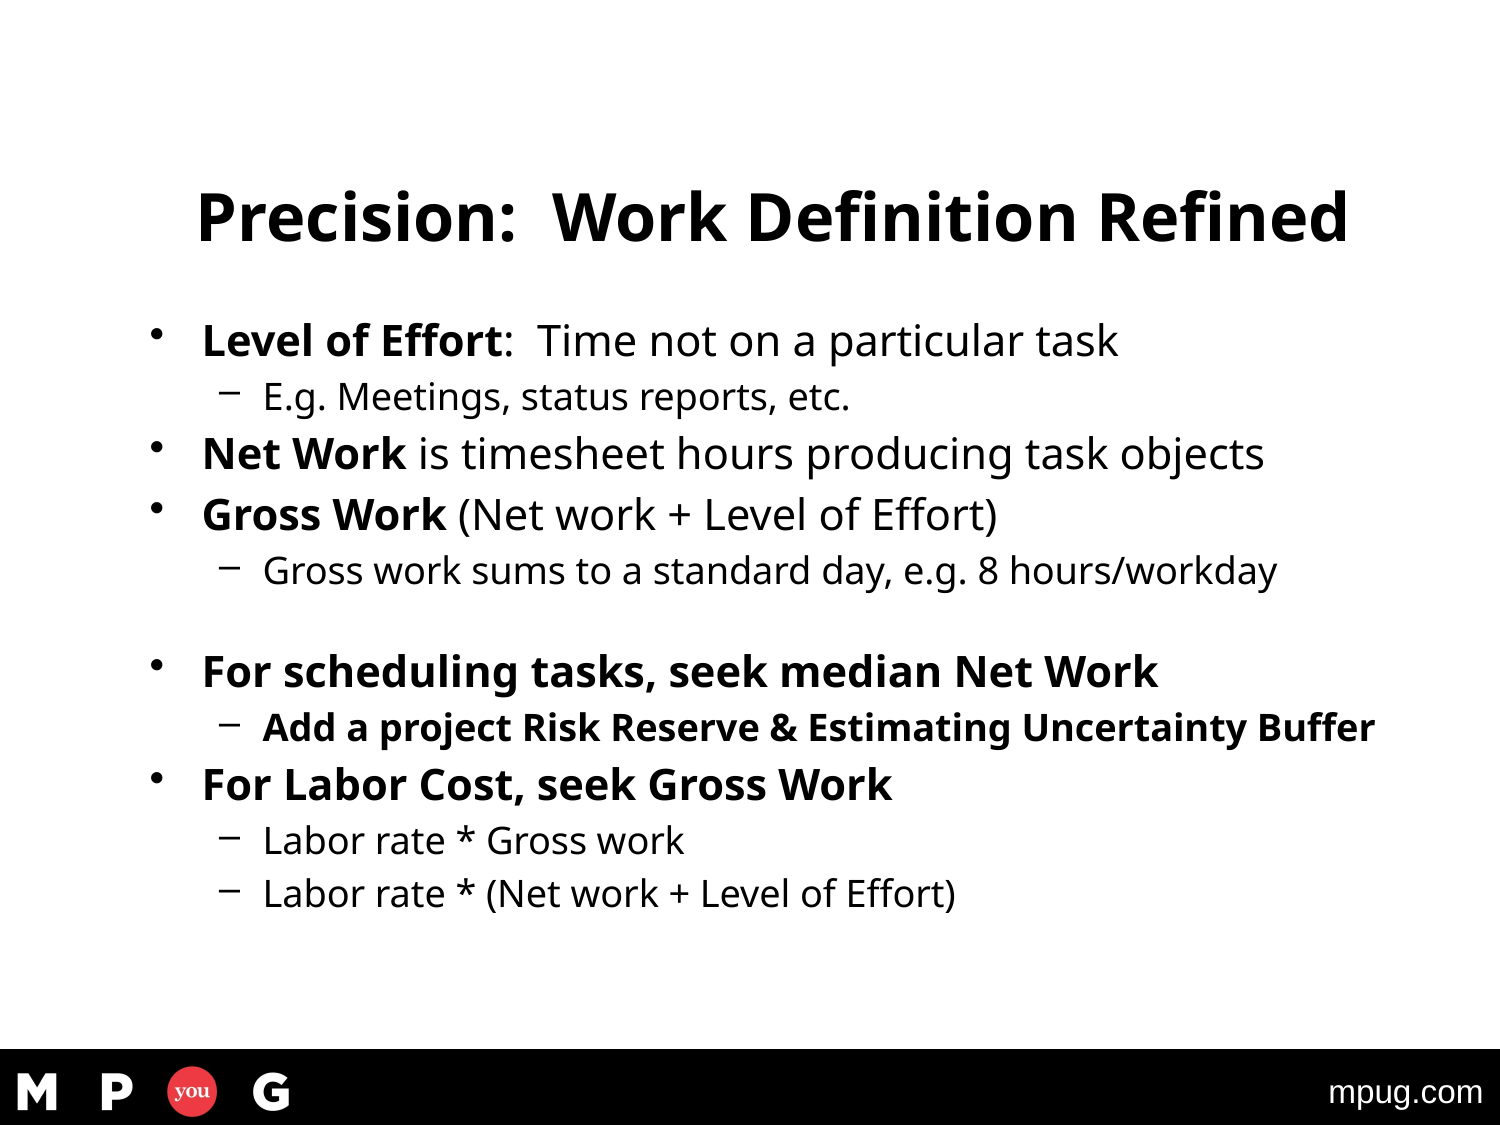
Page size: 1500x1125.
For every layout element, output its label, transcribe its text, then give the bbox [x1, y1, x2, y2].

picture [15, 1065, 291, 1119]
title Precision: Work Definition Refined [134, 167, 1413, 331]
list Level of Effort: Time not on a particular task E.g. Meetings, status reports, etc. Net Work is timesheet hours producing task objects Gross Work (Net work + Level of Effort) Gross work sums to a standard day, e.g. 8 hours/workday For scheduling tasks, seek median Net Work Add a project Risk Reserve & Estimating Uncertainty Buffer For Labor Cost, seek Gross Work Labor rate * Gross work Labor rate * (Net work + Level of Effort) [134, 305, 1400, 956]
